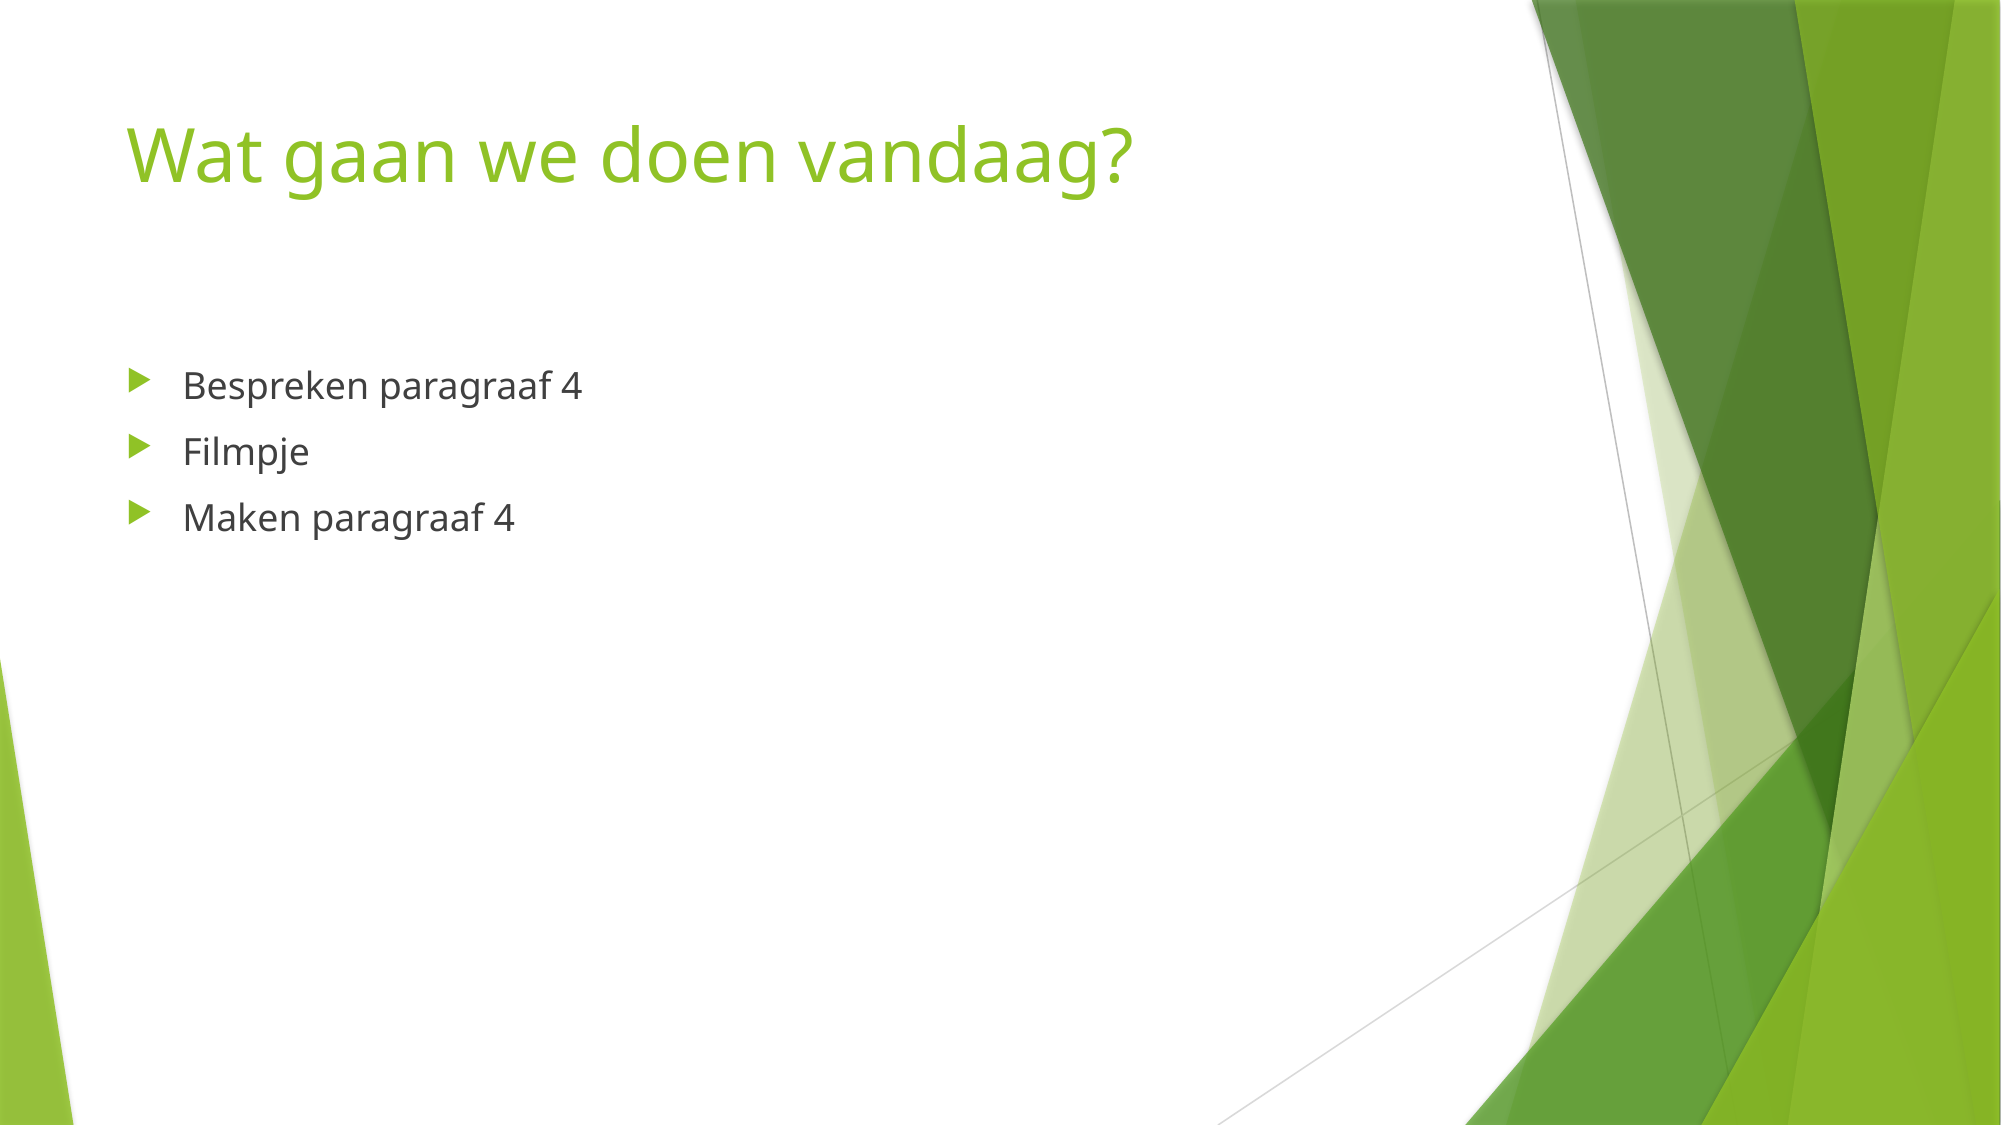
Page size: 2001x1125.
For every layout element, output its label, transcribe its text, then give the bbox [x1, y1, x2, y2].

list Bespreken paragraaf 4 Filmpje Maken paragraaf 4 [111, 354, 1522, 992]
title Wat gaan we doen vandaag? [111, 99, 1522, 317]
